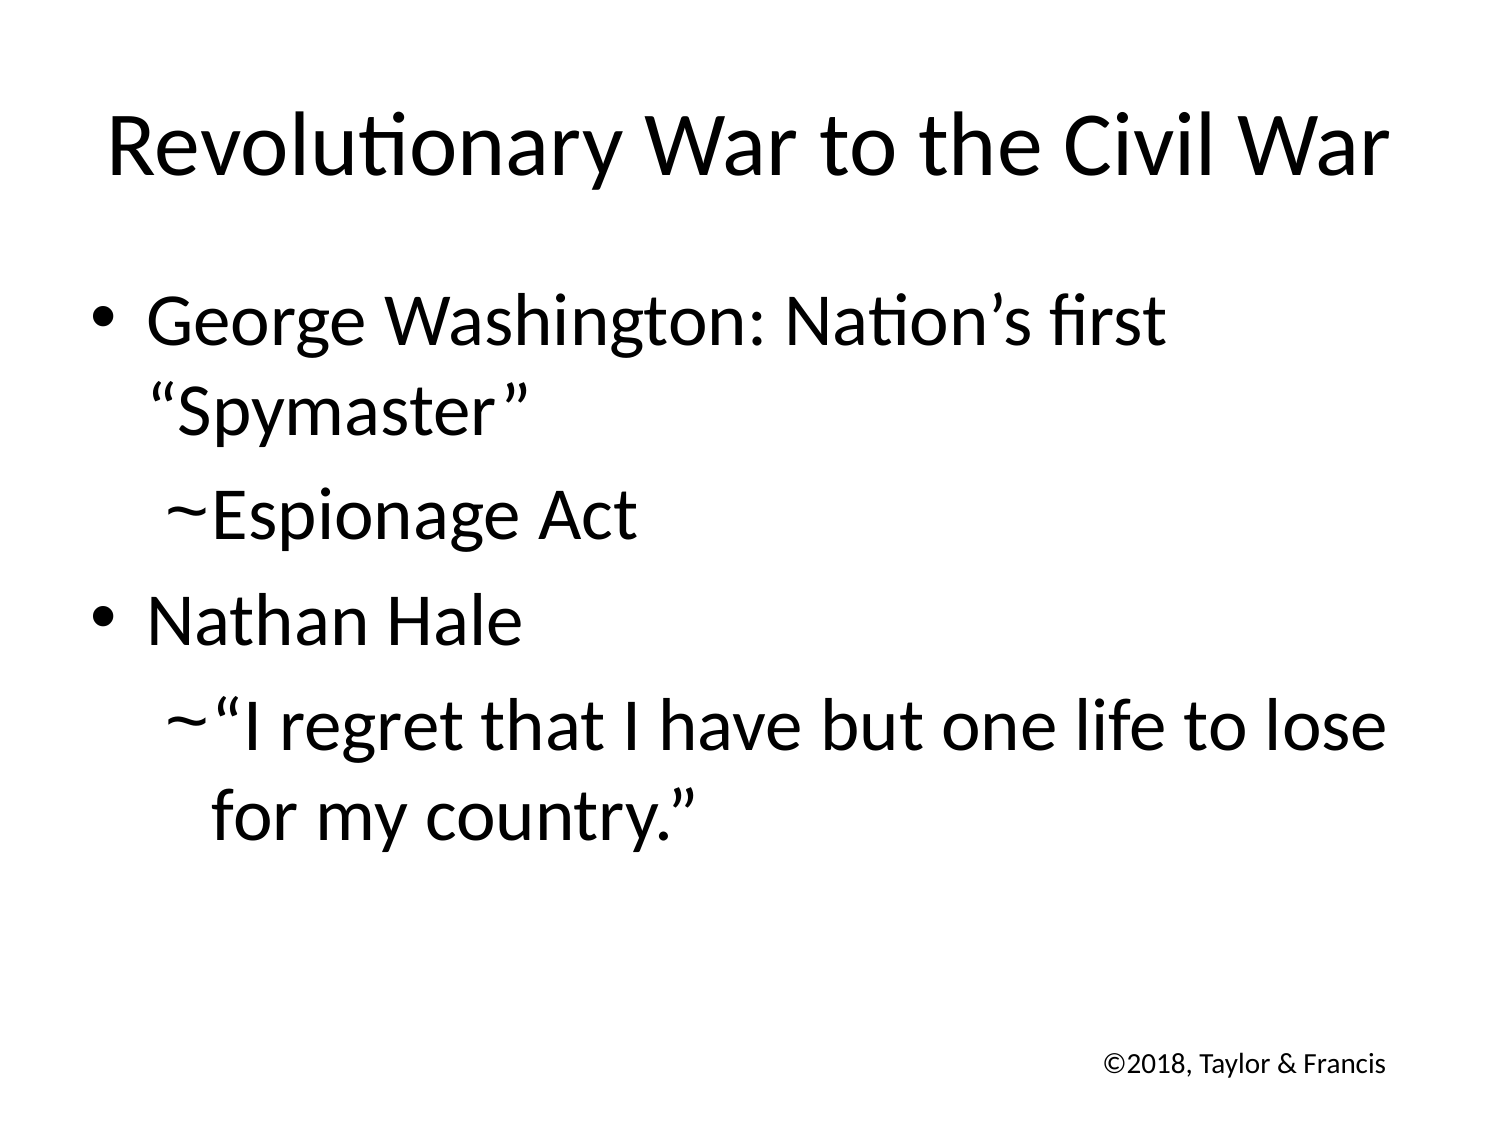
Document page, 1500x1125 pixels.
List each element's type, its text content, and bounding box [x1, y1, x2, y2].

title Revolutionary War to the Civil War [75, 45, 1425, 233]
list George Washington: Nation’s first “Spymaster” Espionage Act Nathan Hale “I regret that I have but one life to lose for my country.” [75, 262, 1425, 1005]
text_box ©2018, Taylor & Francis [1087, 1037, 1463, 1082]
